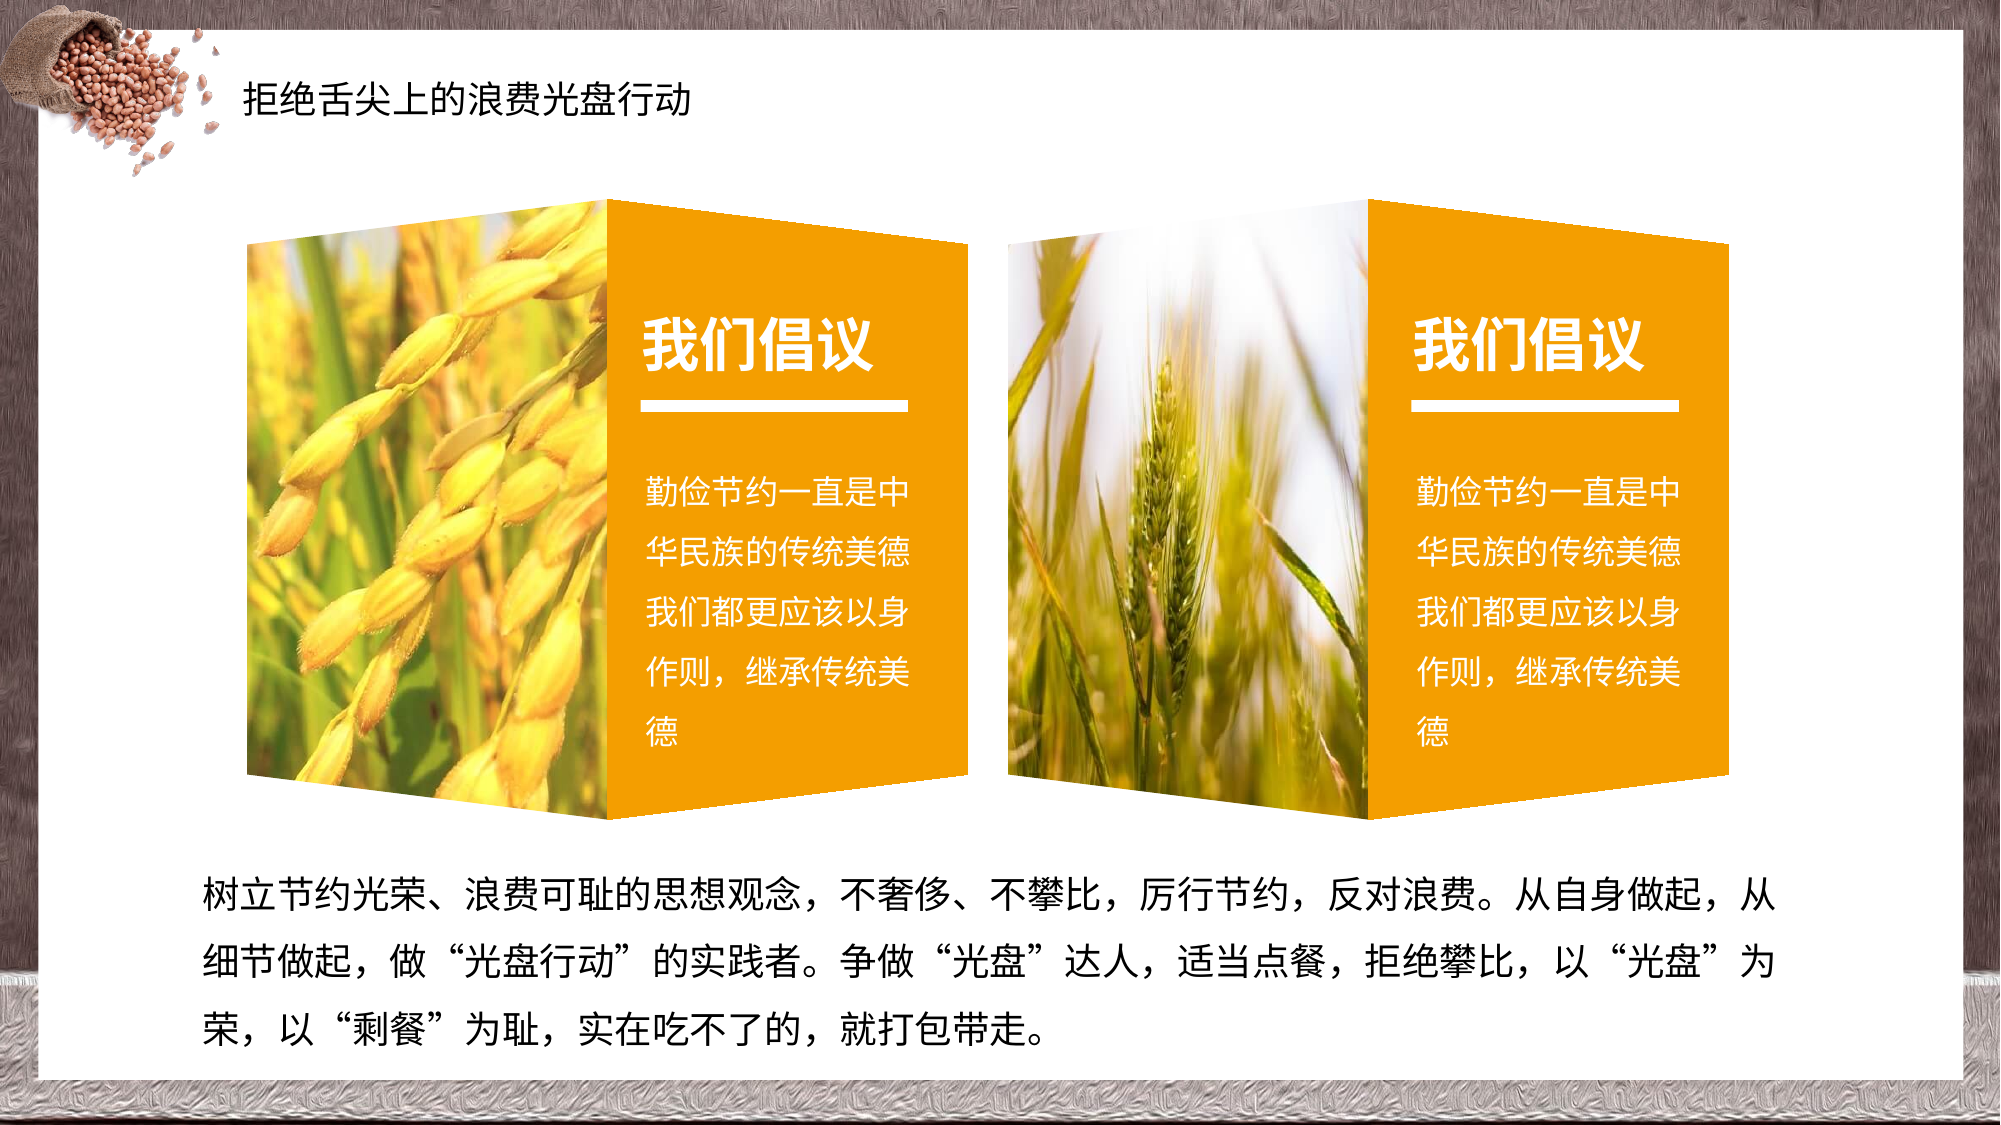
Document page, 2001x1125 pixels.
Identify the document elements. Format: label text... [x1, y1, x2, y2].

text_box [1008, 199, 1368, 820]
text_box [247, 199, 607, 820]
text_box 拒绝舌尖上的浪费光盘行动 [230, 68, 708, 129]
text_box [1368, 199, 1729, 820]
picture [0, 0, 2000, 1125]
text_box 树立节约光荣、浪费可耻的思想观念，不奢侈、不攀比，厉行节约，反对浪费。从自身做起，从细节做起，做“光盘行动”的实践者。争做“光盘”达人，适当点餐，拒绝攀比，以“光盘”为荣，以“剩餐”为耻，实在吃不了的，就打包带走。 [187, 840, 1813, 1059]
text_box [630, 307, 956, 755]
text_box [607, 199, 968, 820]
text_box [1401, 307, 1727, 755]
